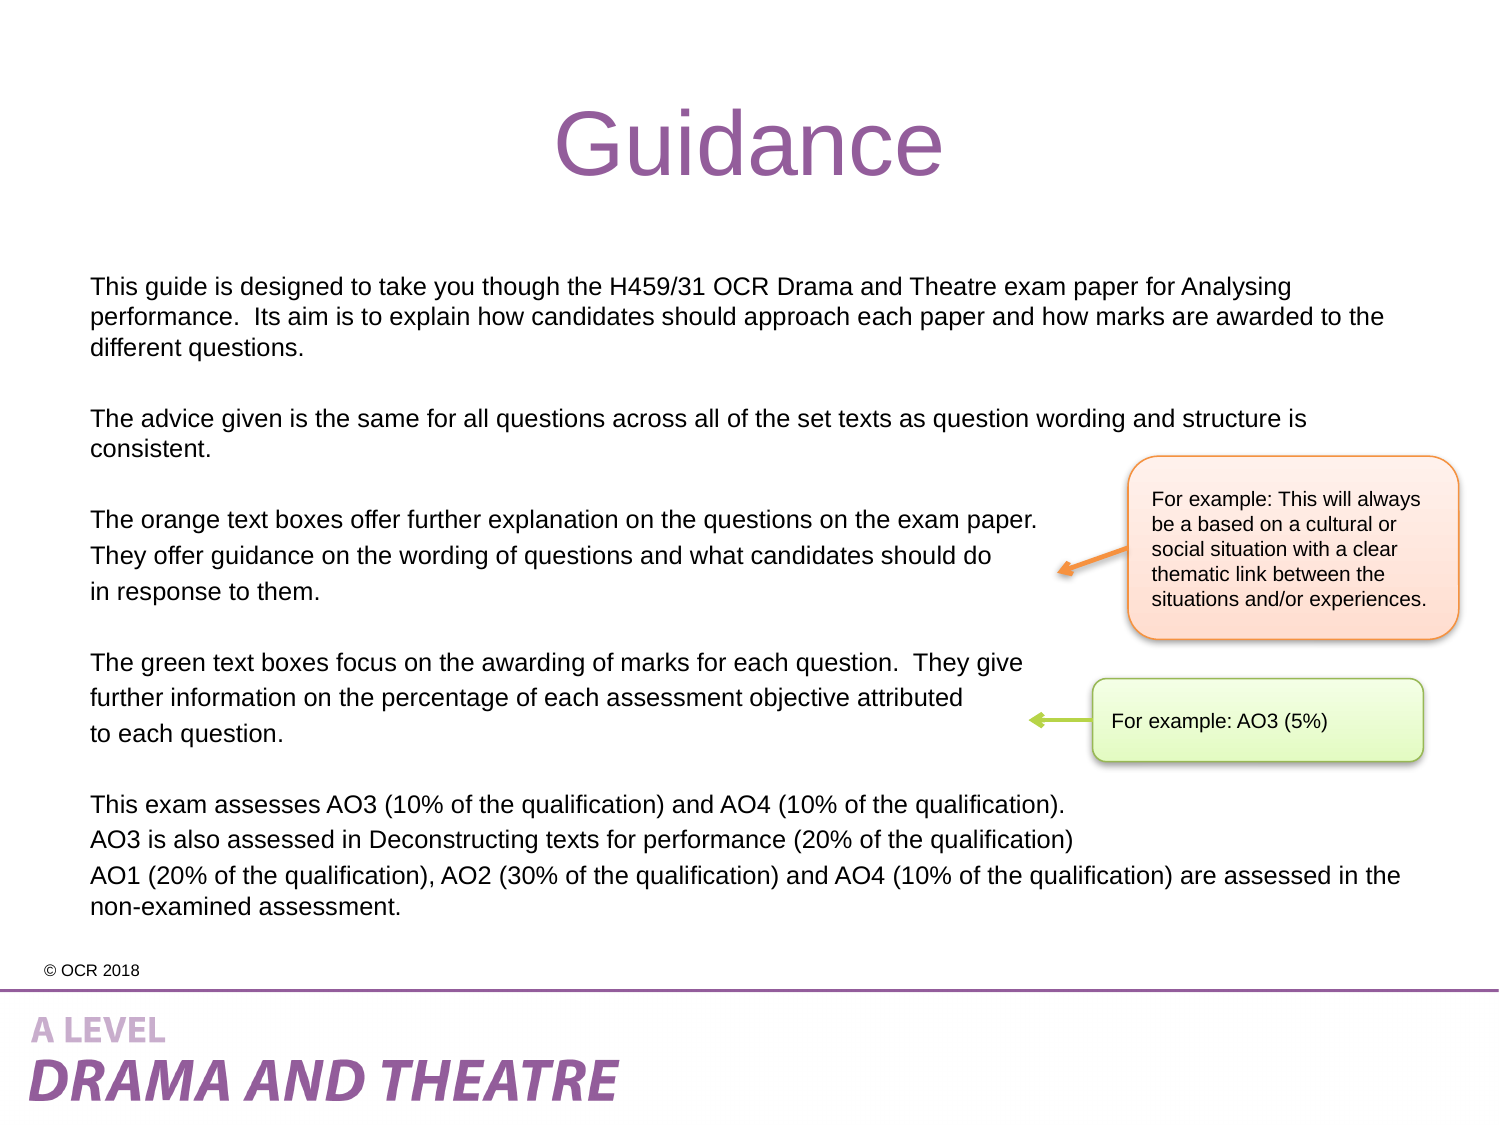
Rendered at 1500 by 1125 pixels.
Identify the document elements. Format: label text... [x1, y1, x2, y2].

list This guide is designed to take you though the H459/31 OCR Drama and Theatre exam paper for Analysing performance. Its aim is to explain how candidates should approach each paper and how marks are awarded to the different questions. The advice given is the same for all questions across all of the set texts as question wording and structure is consistent. The orange text boxes offer further explanation on the questions on the exam paper. They offer guidance on the wording of questions and what candidates should do in response to them. The green text boxes focus on the awarding of marks for each question. They give further information on the percentage of each assessment objective attributed to each question. This exam assesses AO3 (10% of the qualification) and AO4 (10% of the qualification). AO3 is also assessed in Deconstructing texts for performance (20% of the qualification) AO1 (20% of the qualification), AO2 (30% of the qualification) and AO4 (10% of the qualification) are assessed in the non-examined assessment. [75, 262, 1425, 929]
text_box For example: This will always be a based on a cultural or social situation with a clear thematic link between the situations and/or experiences. [1127, 455, 1460, 641]
text_box For example: AO3 (5%) [1091, 677, 1425, 763]
title Guidance [75, 45, 1425, 233]
picture [0, 989, 1499, 1125]
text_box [1056, 547, 1129, 574]
